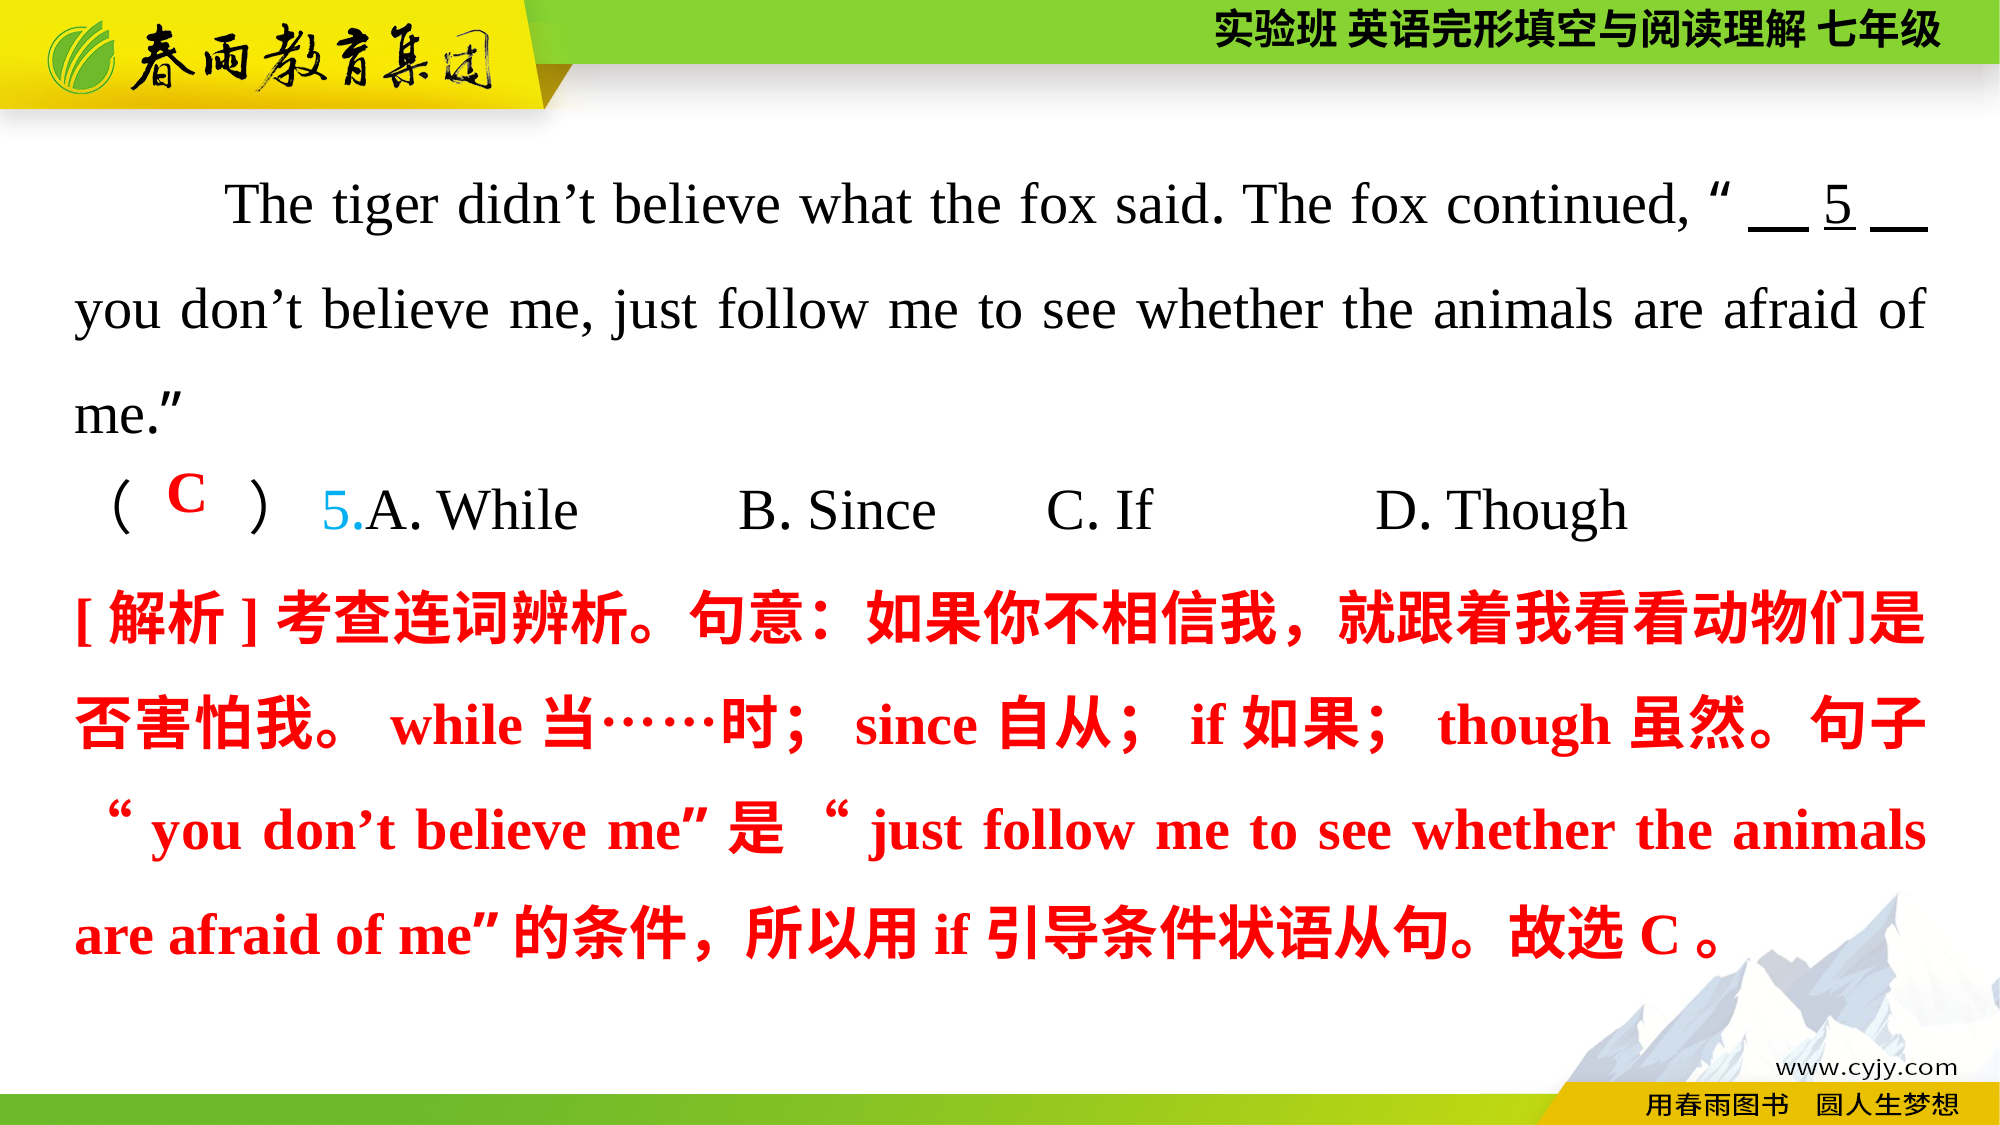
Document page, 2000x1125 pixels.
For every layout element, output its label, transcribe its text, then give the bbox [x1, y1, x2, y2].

text_box [解析]考查连词辨析。句意：如果你不相信我，就跟着我看看动物们是否害怕我。while当……时；since自从；if如果；though虽然。句子“you don’t believe me”是“just follow me to see whether the animals are afraid of me”的条件，所以用if引导条件状语从句。故选C。 [59, 538, 1944, 974]
picture [0, 0, 2000, 1125]
list The tiger didn’t believe what the fox said. The fox continued, “ 5 you don’t believe me, just follow me to see whether the animals are afraid of me.” [59, 122, 1944, 428]
text_box （ ）5.A. While B. Since C. If D. Though [59, 428, 1944, 538]
text_box C [151, 446, 224, 532]
